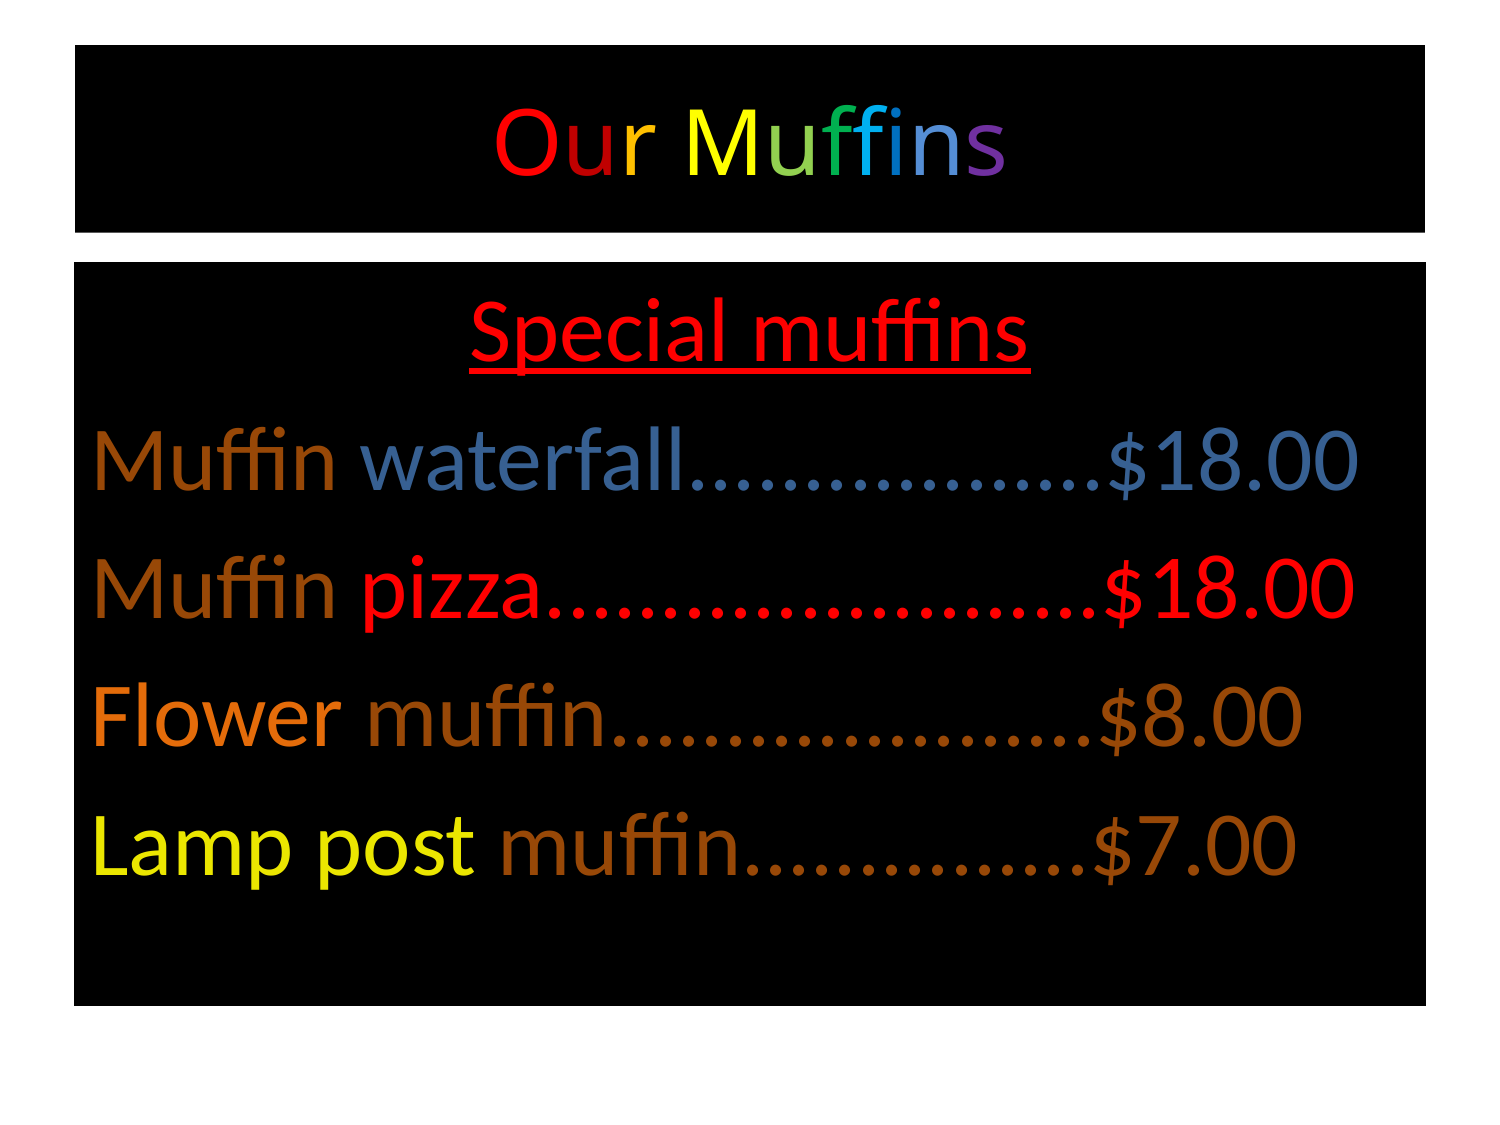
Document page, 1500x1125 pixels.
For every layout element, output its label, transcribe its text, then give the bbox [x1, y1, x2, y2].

title Our Muffins [74, 44, 1426, 233]
list Special muffins Muffin waterfall..................$18.00 Muffin pizza........................$18.00 Flower muffin.....................$8.00 Lamp post muffin...............$7.00 [74, 262, 1426, 1006]
